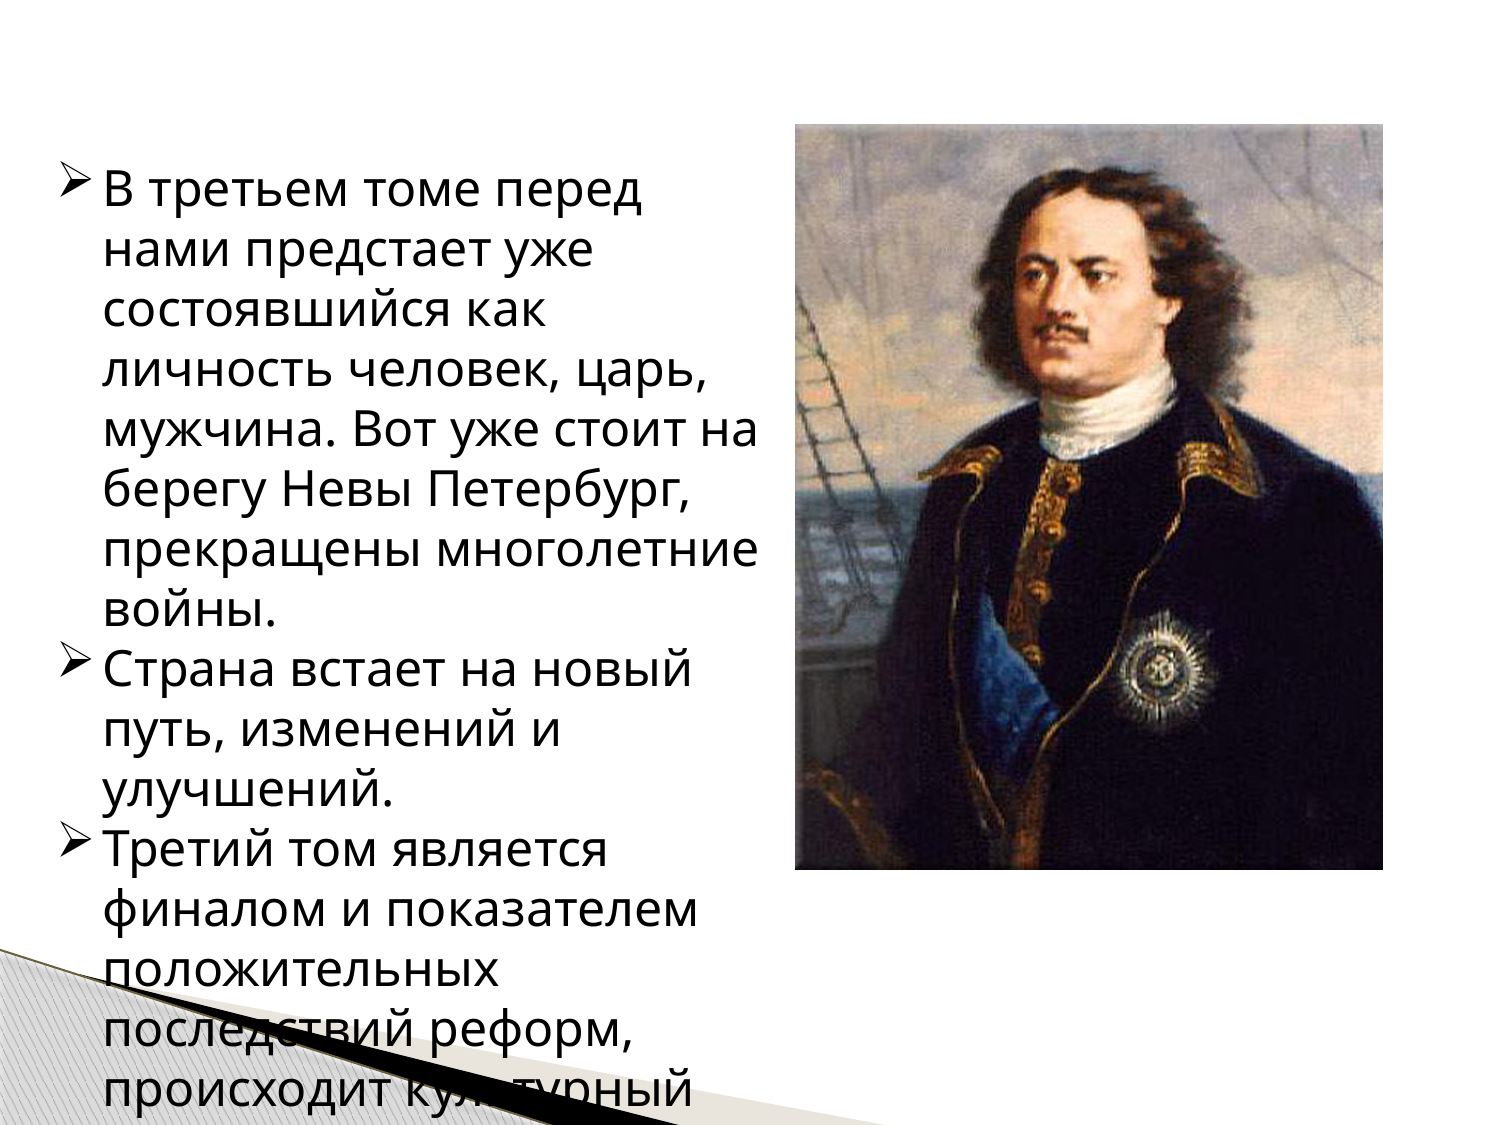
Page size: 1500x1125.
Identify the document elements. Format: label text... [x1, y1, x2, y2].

picture [795, 124, 1383, 870]
text_box В третьем томе перед нами предстает уже состоявшийся как личность человек, царь, мужчина. Вот уже стоит на берегу Невы Петербург, прекращены многолетние войны. Страна встает на новый путь, изменений и улучшений. Третий том является финалом и показателем положительных последствий реформ, происходит культурный подъем жизни людей, растет и военная мощь государства. [41, 148, 796, 1125]
